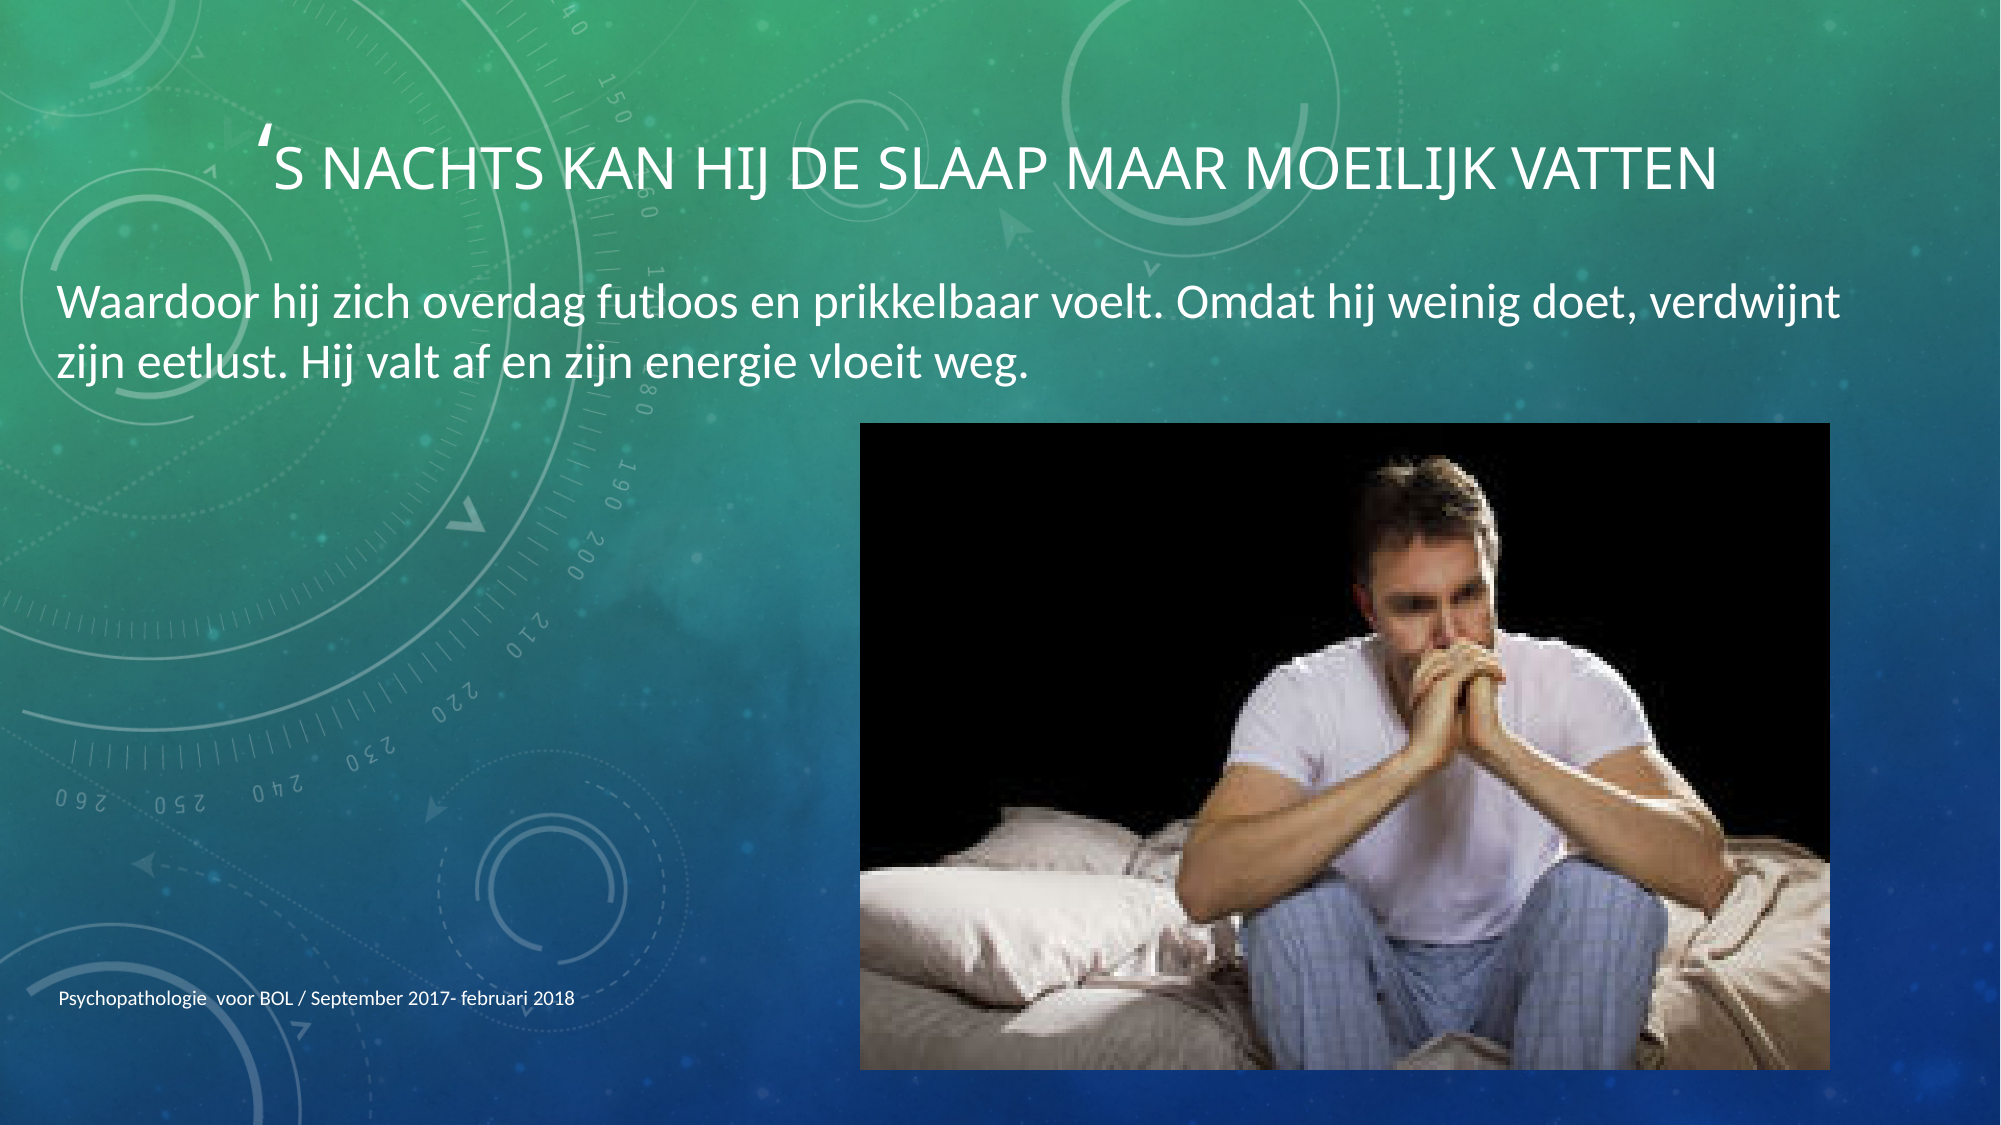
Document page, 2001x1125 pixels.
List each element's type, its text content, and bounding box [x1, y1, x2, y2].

picture [0, 0, 2001, 1125]
text_box Waardoor hij zich overdag futloos en prikkelbaar voelt. Omdat hij weinig doet, verdwijnt zijn eetlust. Hij valt af en zijn energie vloeit weg. [41, 261, 1888, 397]
title ‘s nachts kan hij de slaap maar moeilijk vatten [41, 89, 1767, 216]
footer Psychopathologie voor BOL / September 2017- februari 2018 [43, 990, 853, 1053]
